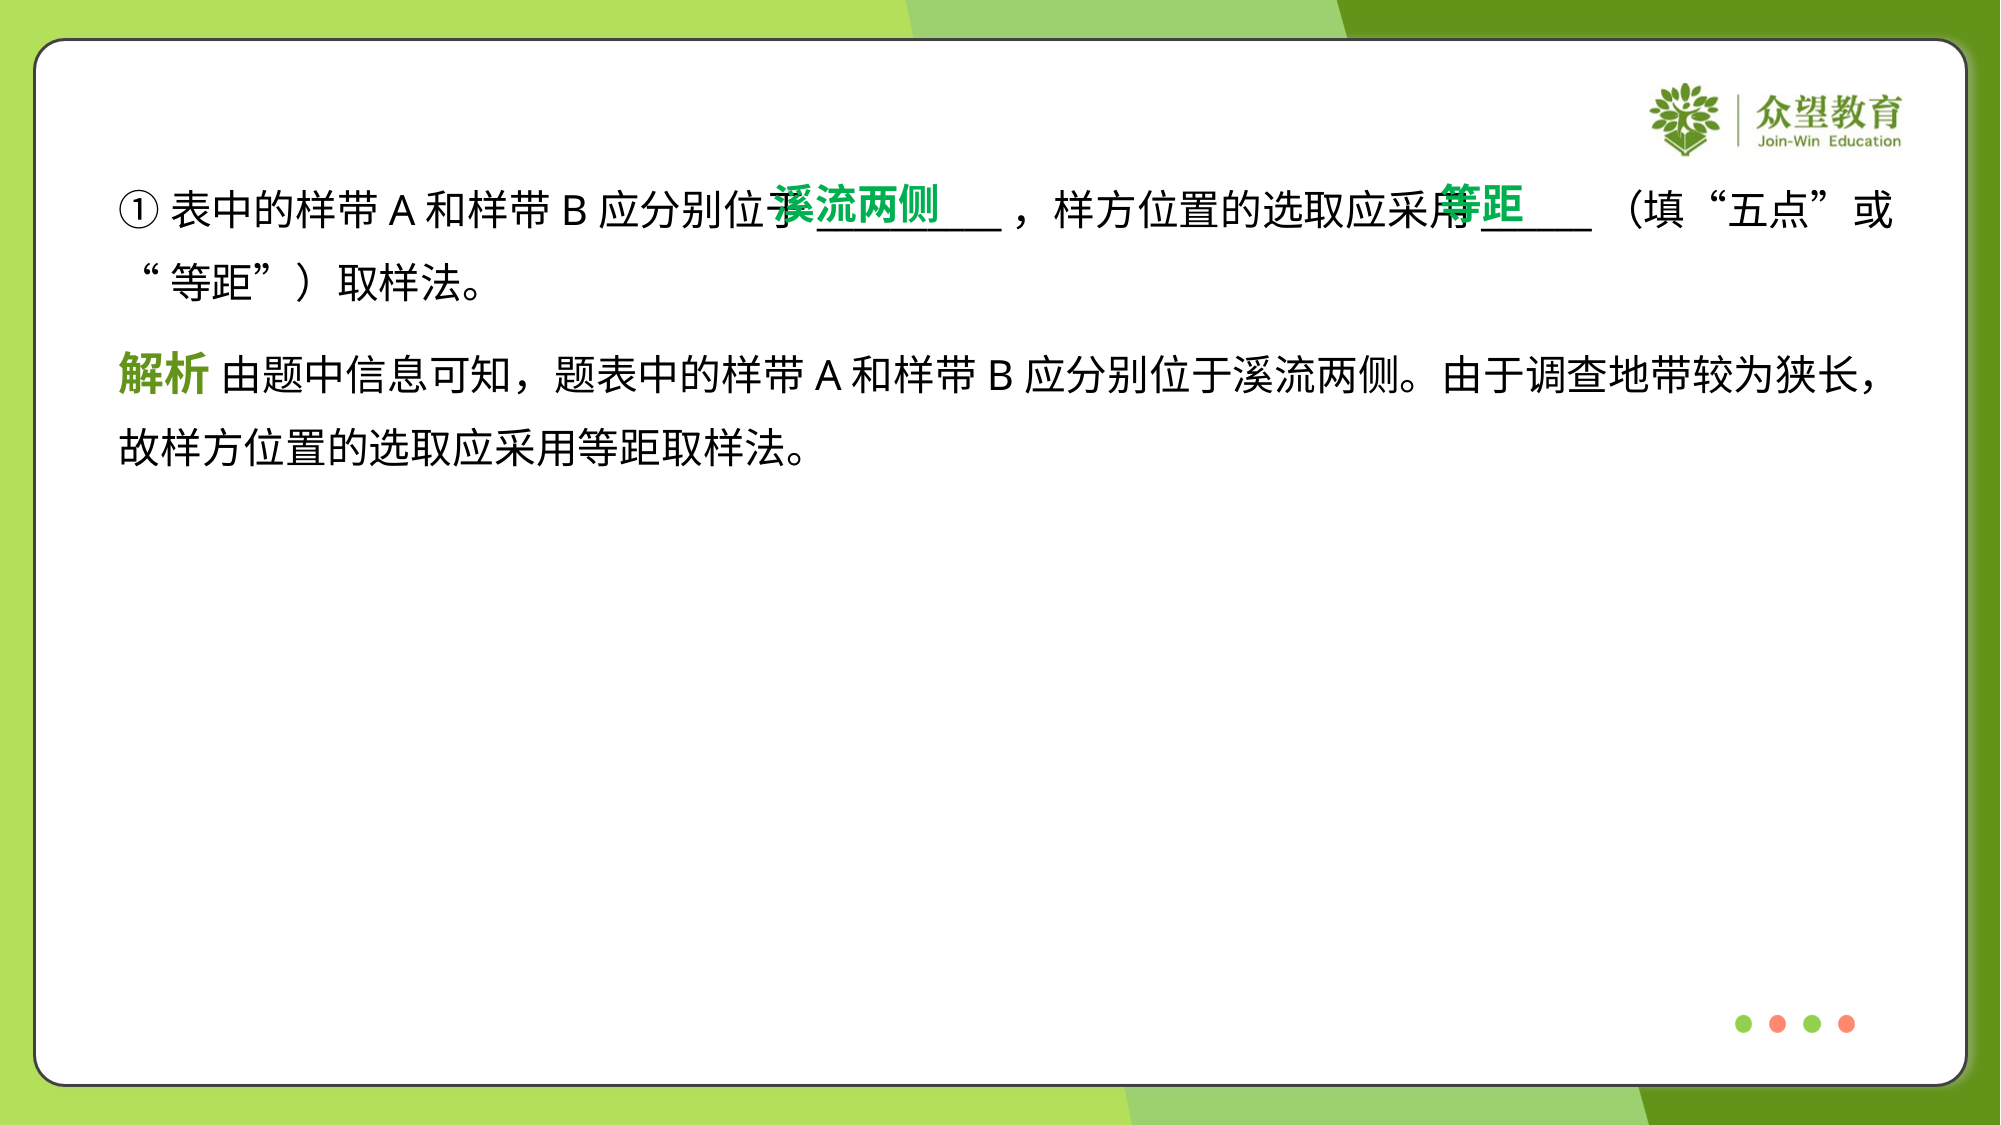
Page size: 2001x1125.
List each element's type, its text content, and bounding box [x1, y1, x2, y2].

text_box 溪流两侧 [758, 152, 956, 220]
text_box 等距 [1425, 152, 1540, 220]
text_box 解析 由题中信息可知，题表中的样带A和样带B应分别位于溪流两侧。由于调查地带较为狭长， 故样方位置的选取应采用等距取样法。 [118, 315, 1883, 465]
text_box ①表中的样带A和样带B应分别位于__________，样方位置的选取应采用______（填“五点”或 “等距”）取样法。 [118, 158, 1883, 300]
picture [0, 0, 2000, 1125]
